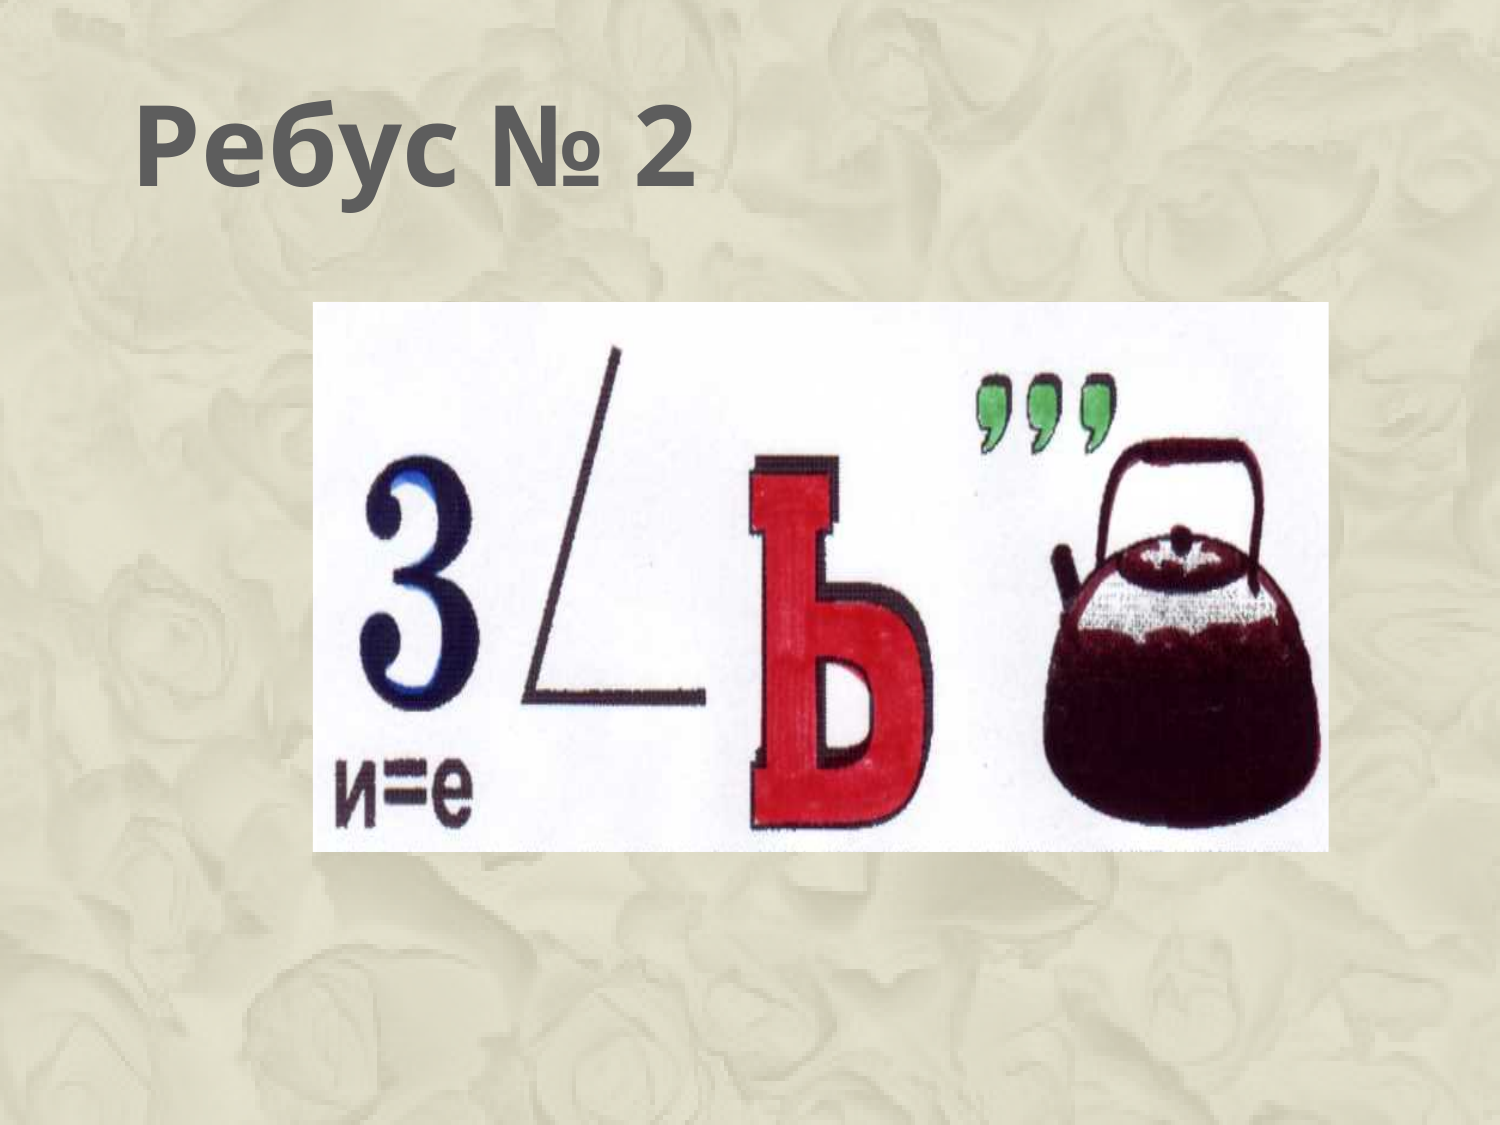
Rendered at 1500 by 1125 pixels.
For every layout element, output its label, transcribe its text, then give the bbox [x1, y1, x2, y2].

picture [312, 302, 1329, 852]
text_box Ребус № 2 [115, 66, 714, 217]
